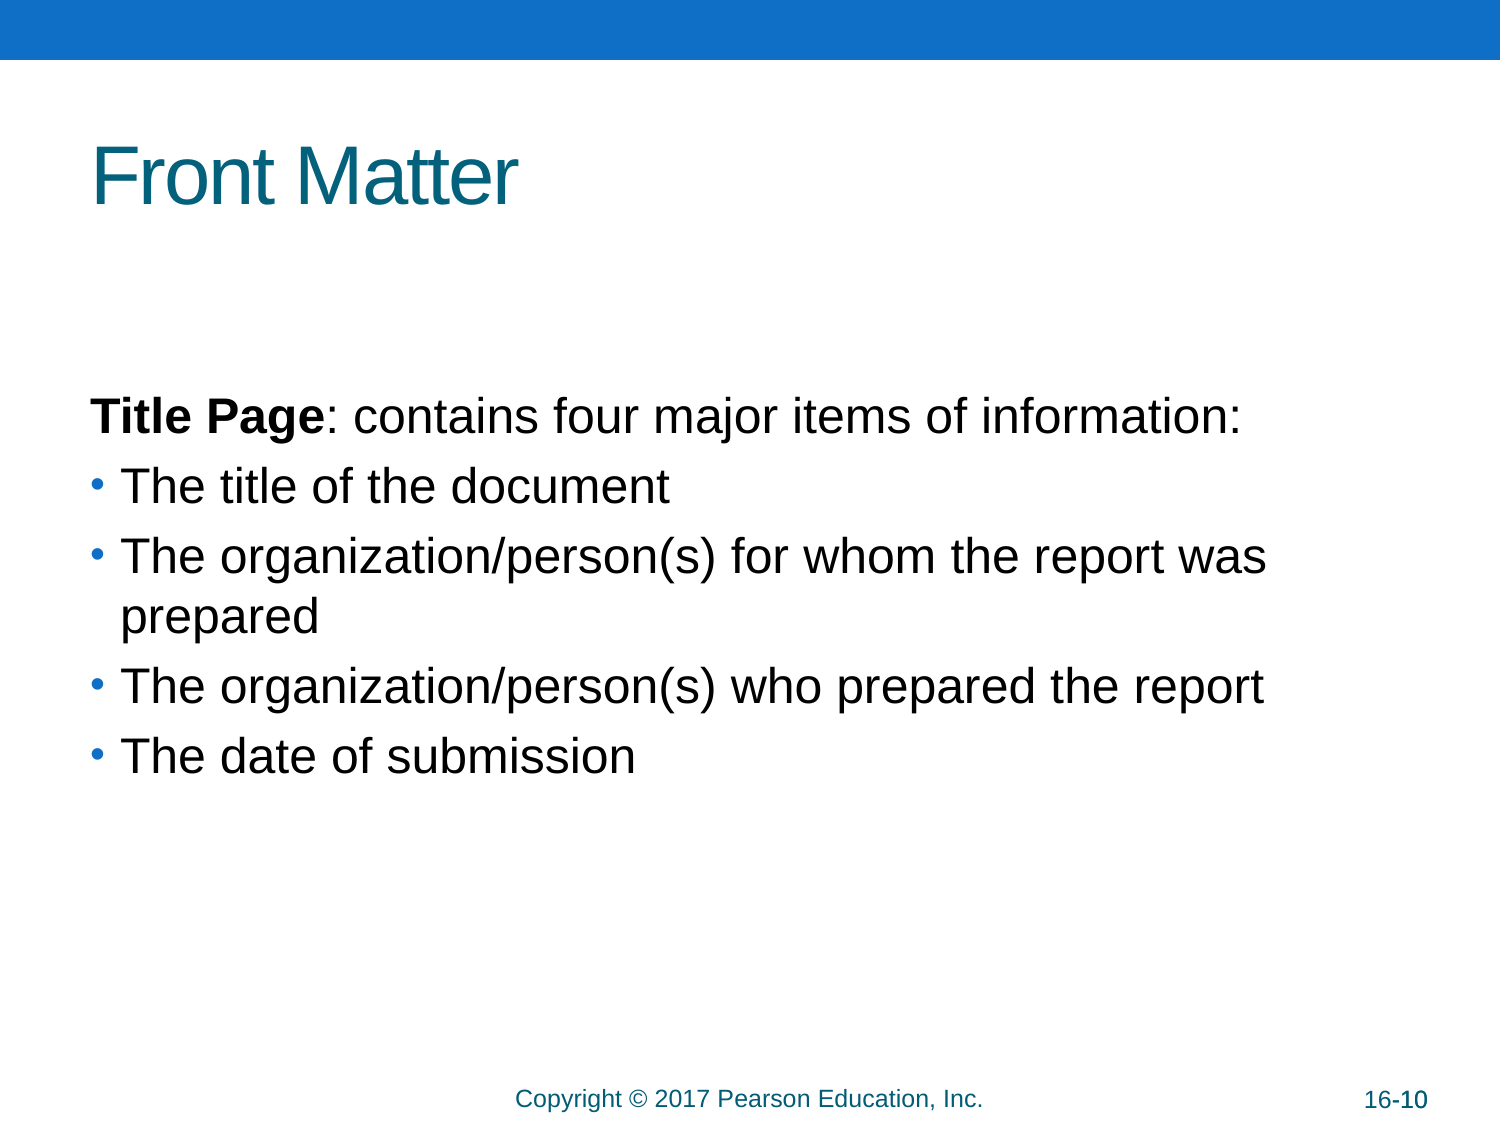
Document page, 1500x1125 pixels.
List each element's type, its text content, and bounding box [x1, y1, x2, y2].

title Front Matter [75, 90, 1425, 253]
list Title Page: contains four major items of information: The title of the document The organization/person(s) for whom the report was prepared The organization/person(s) who prepared the report The date of submission [75, 376, 1425, 1125]
